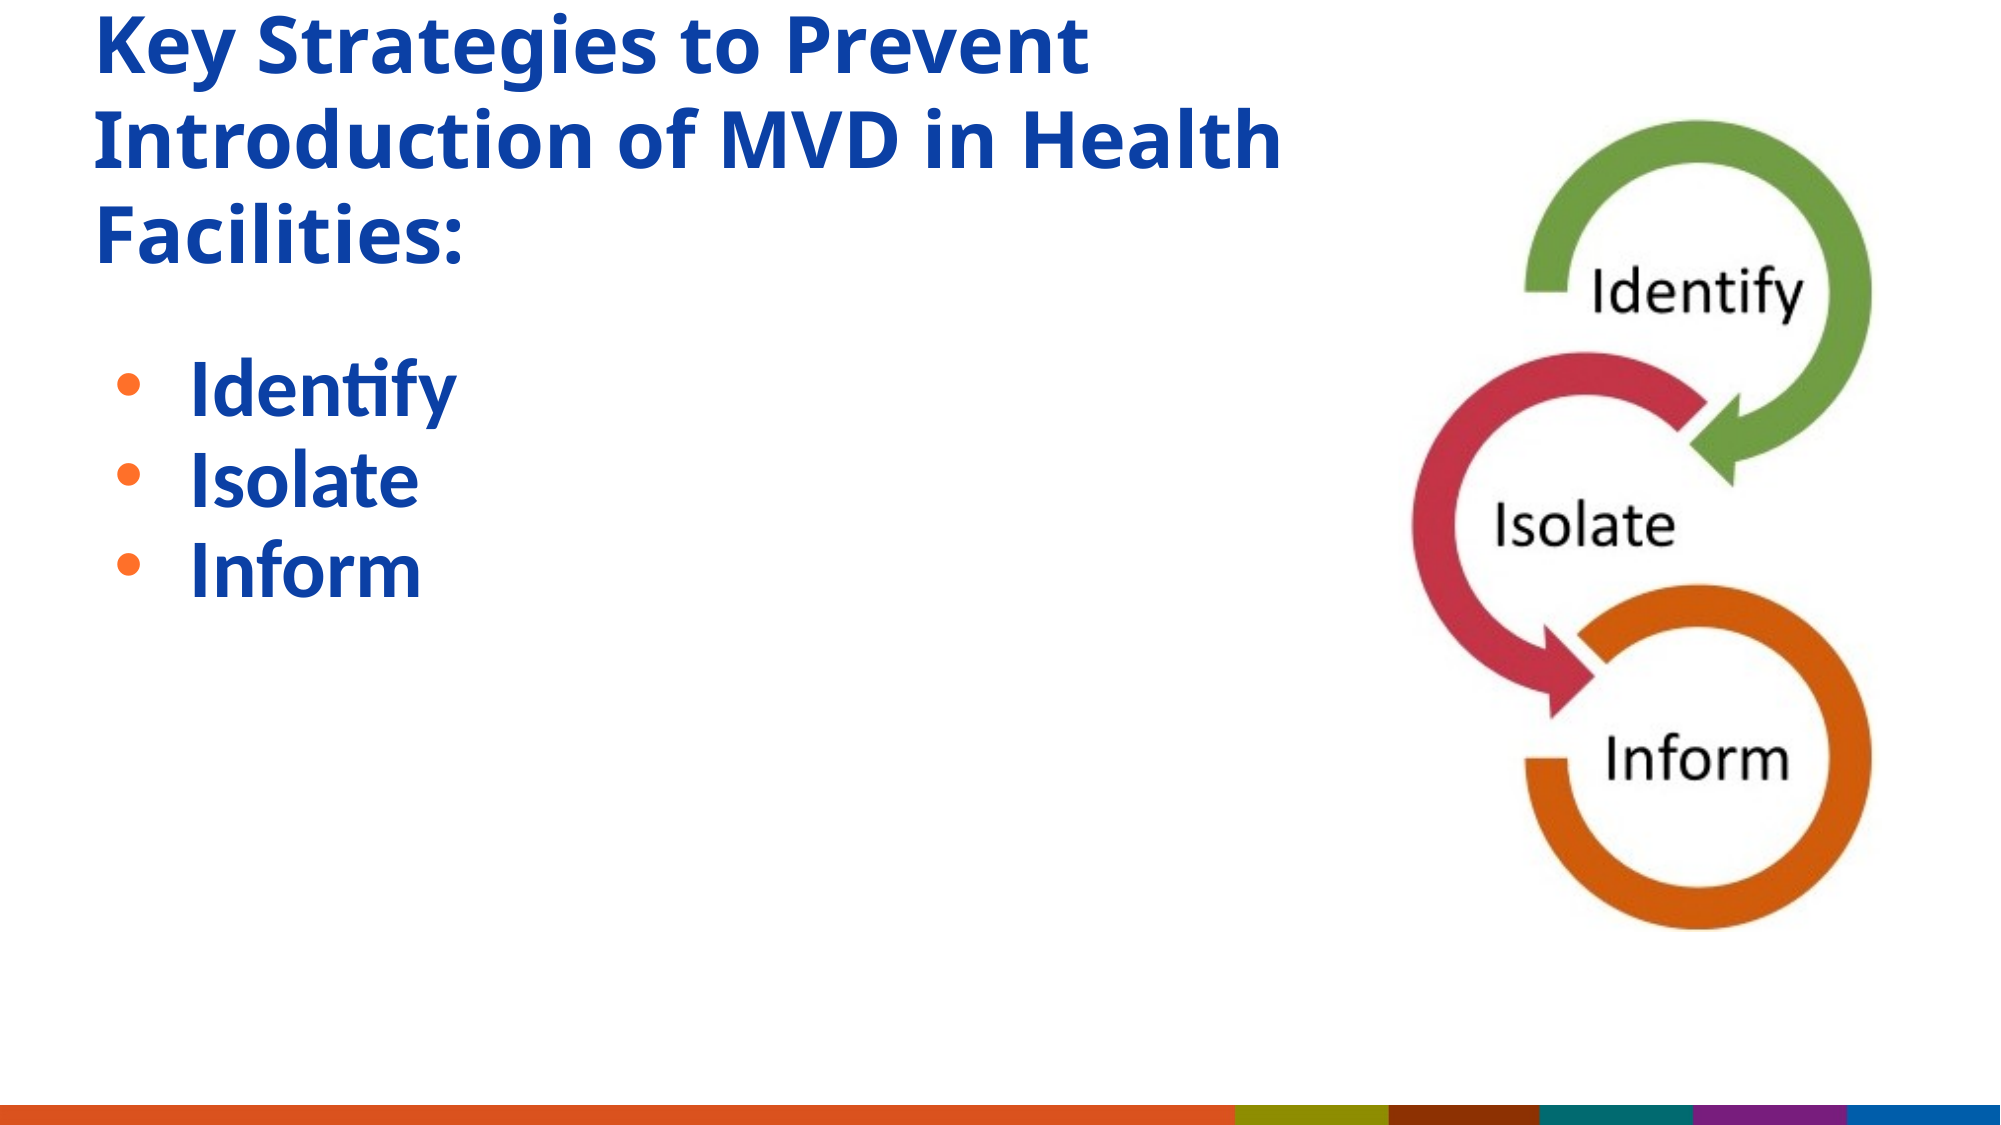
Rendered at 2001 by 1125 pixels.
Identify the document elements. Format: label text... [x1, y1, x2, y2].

picture [1398, 116, 1883, 933]
list Identify Isolate Inform [99, 364, 1366, 1050]
picture [0, 1105, 2000, 1125]
title Key Strategies to Prevent Introduction of MVD in Health Facilities: [78, 99, 1489, 287]
